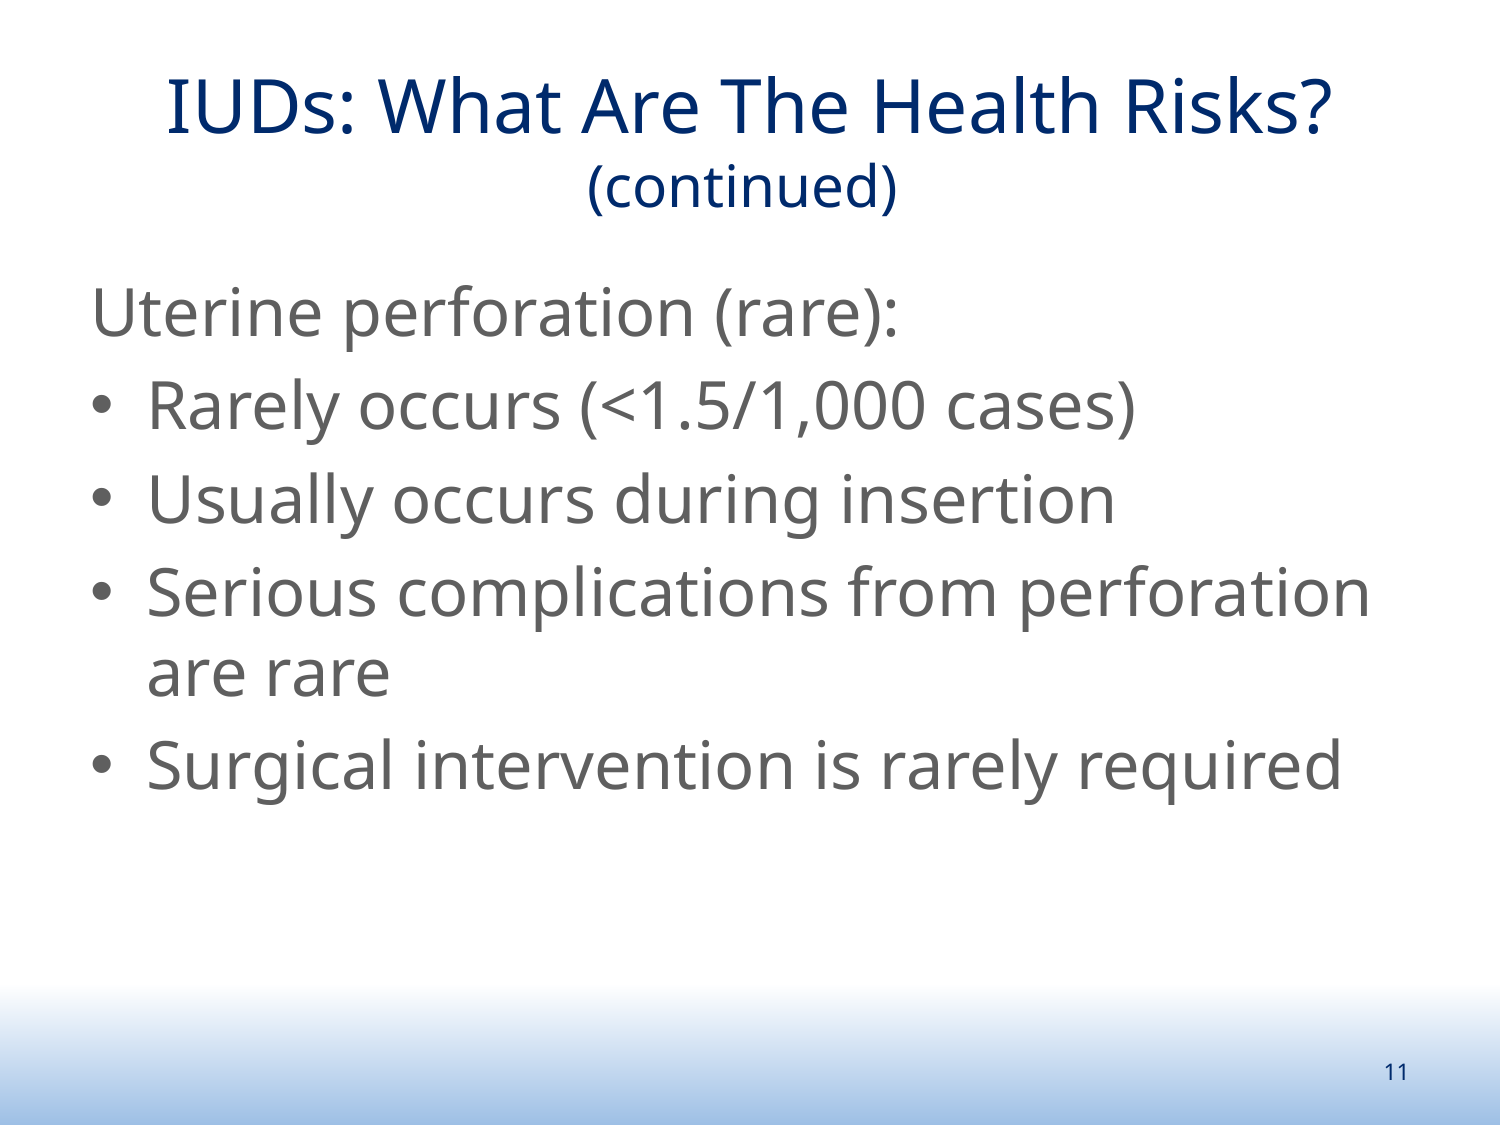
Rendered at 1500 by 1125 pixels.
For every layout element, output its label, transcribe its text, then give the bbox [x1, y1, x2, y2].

list Uterine perforation (rare): Rarely occurs (<1.5/1,000 cases) Usually occurs during insertion Serious complications from perforation are rare Surgical intervention is rarely required [75, 262, 1425, 1005]
slide_number 11 [1074, 1042, 1425, 1103]
title IUDs: What Are The Health Risks? (continued) [75, 45, 1425, 233]
